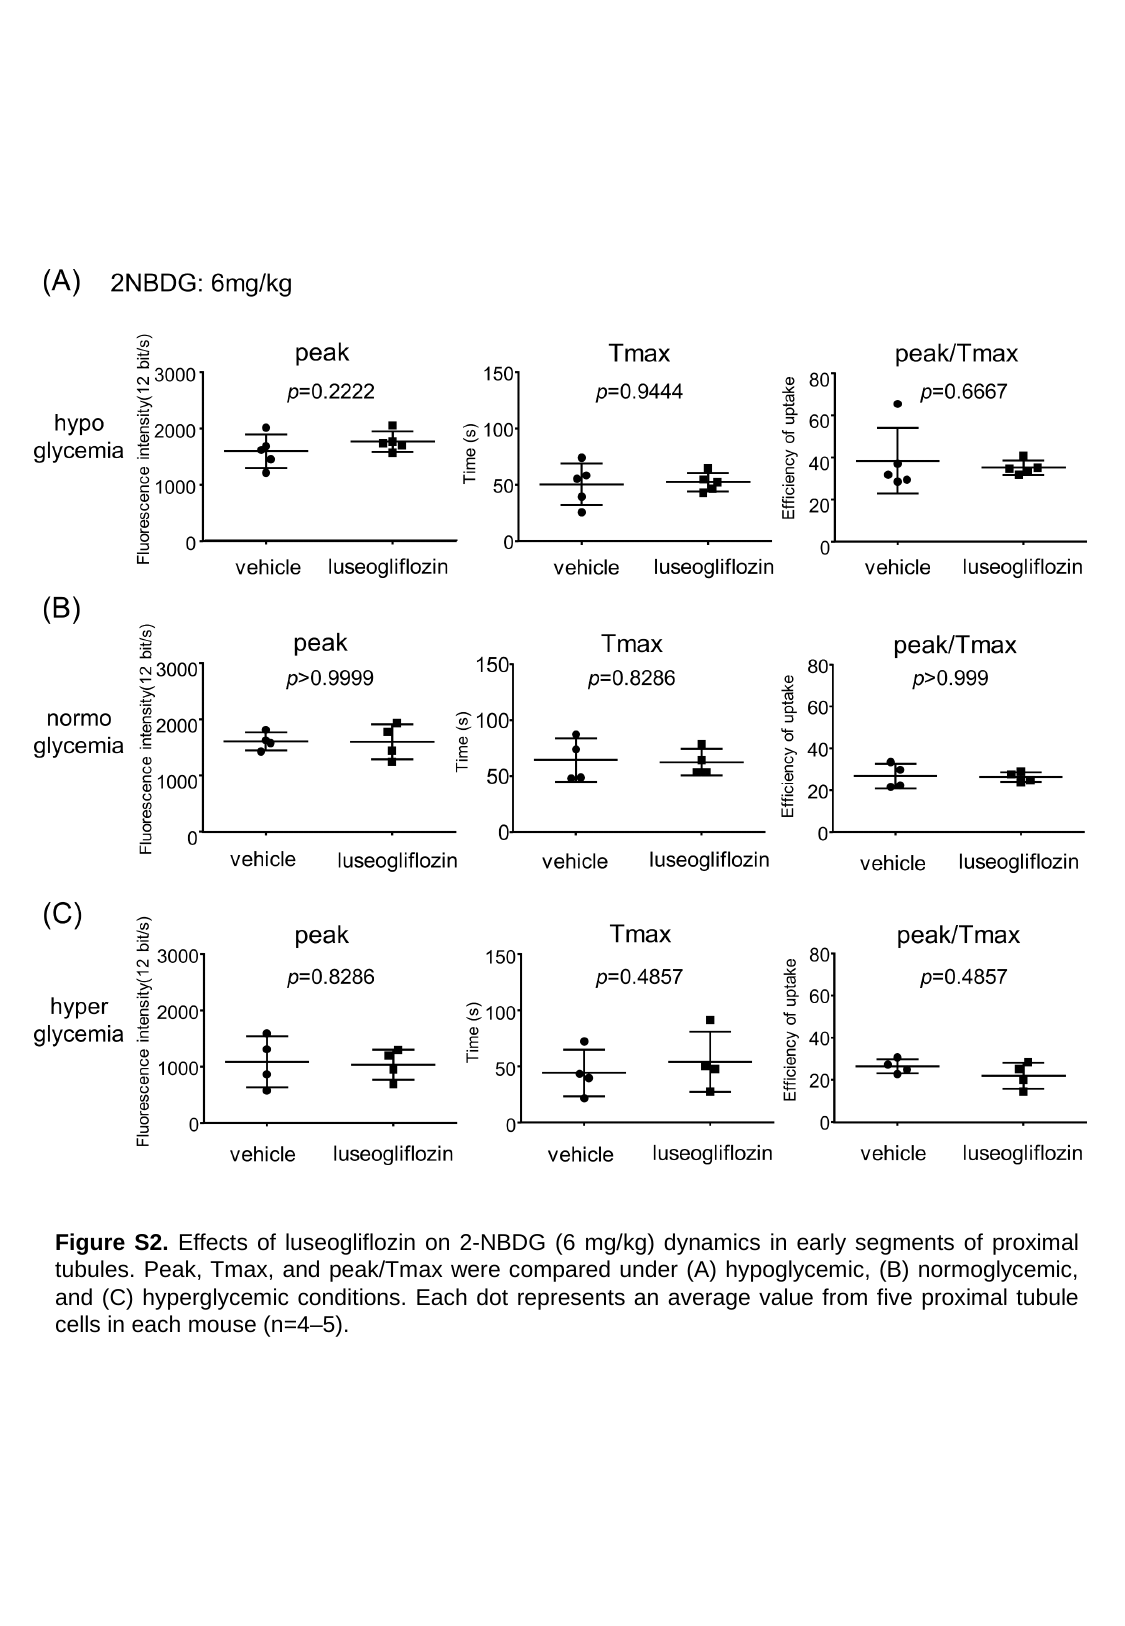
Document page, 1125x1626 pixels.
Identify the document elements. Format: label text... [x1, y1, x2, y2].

picture [34, 269, 1087, 1165]
text_box Figure S2. Effects of luseogliflozin on 2-NBDG (6 mg/kg) dynamics in early segments of proximal tubules. Peak, Tmax, and peak/Tmax were compared under (A) hypoglycemic, (B) normoglycemic, and (C) hyperglycemic conditions. Each dot represents an average value from five proximal tubule cells in each mouse (n=4–5). [40, 1220, 1095, 1345]
